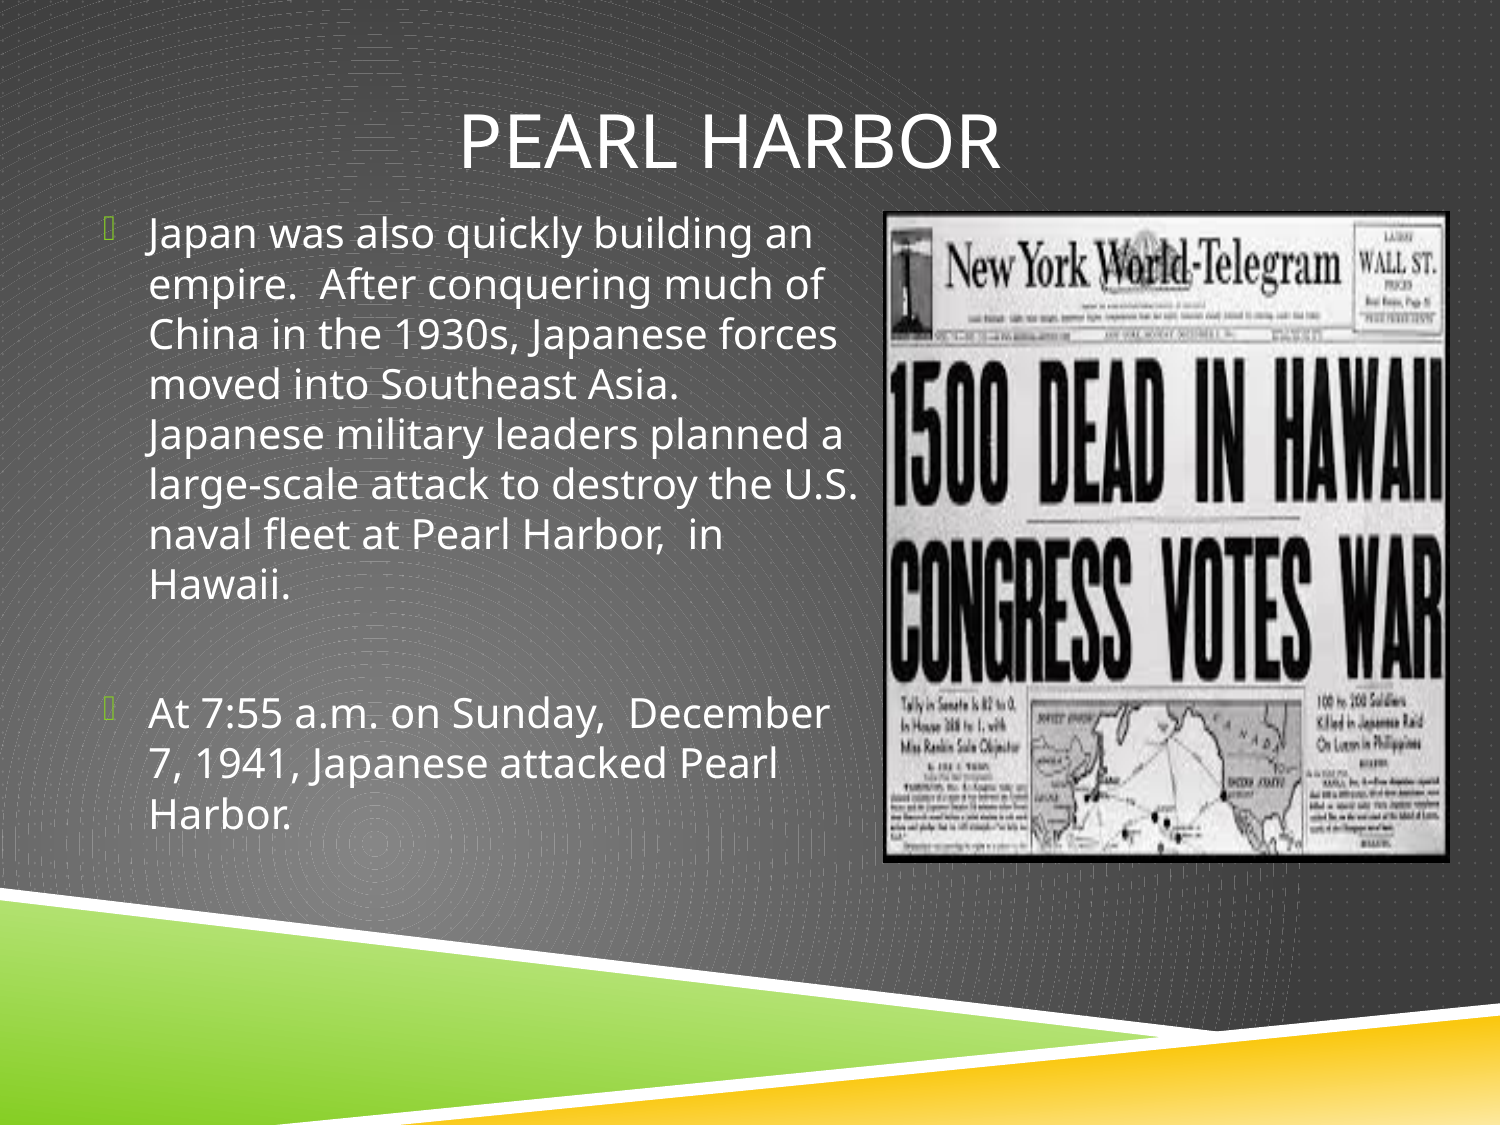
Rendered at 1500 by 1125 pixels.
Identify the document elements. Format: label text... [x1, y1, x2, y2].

title Pearl Harbor [112, 45, 1388, 233]
list Japan was also quickly building an empire. After conquering much of China in the 1930s, Japanese forces moved into Southeast Asia. Japanese military leaders planned a large-scale attack to destroy the U.S. naval fleet at Pearl Harbor, in Hawaii. At 7:55 a.m. on Sunday, December 7, 1941, Japanese attacked Pearl Harbor. [91, 199, 866, 911]
picture [883, 211, 1451, 863]
